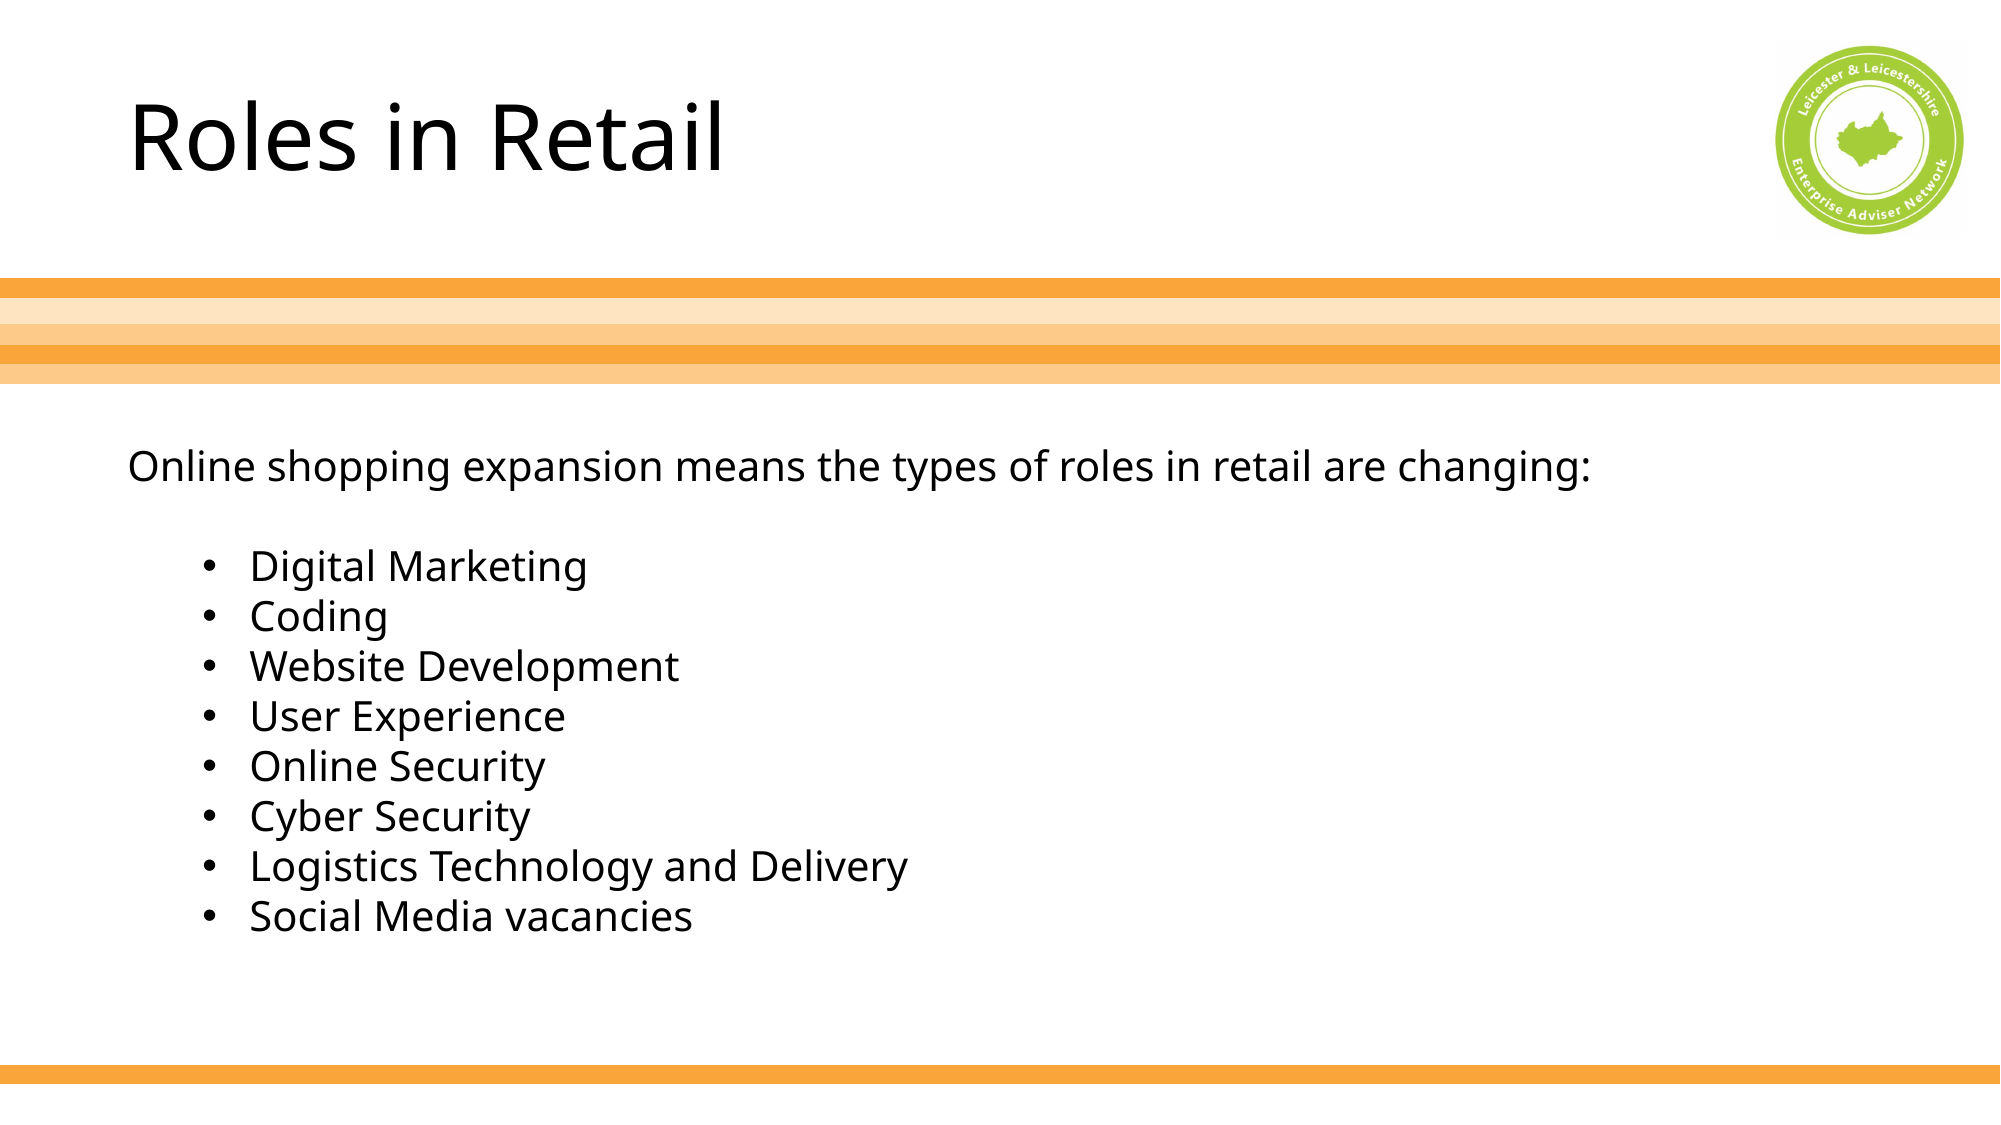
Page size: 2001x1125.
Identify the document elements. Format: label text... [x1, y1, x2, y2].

text_box [0, 278, 2000, 298]
picture [1775, 41, 1967, 238]
text_box [0, 1065, 2000, 1084]
text_box Roles in Retail [112, 0, 2000, 278]
text_box Online shopping expansion means the types of roles in retail are changing: Digital Marketing Coding Website Development User Experience Online Security Cyber Security Logistics Technology and Delivery Social Media vacancies [112, 432, 1909, 948]
text_box [0, 345, 2000, 364]
text_box [0, 324, 2000, 345]
text_box [0, 364, 2000, 384]
text_box [0, 298, 2000, 324]
